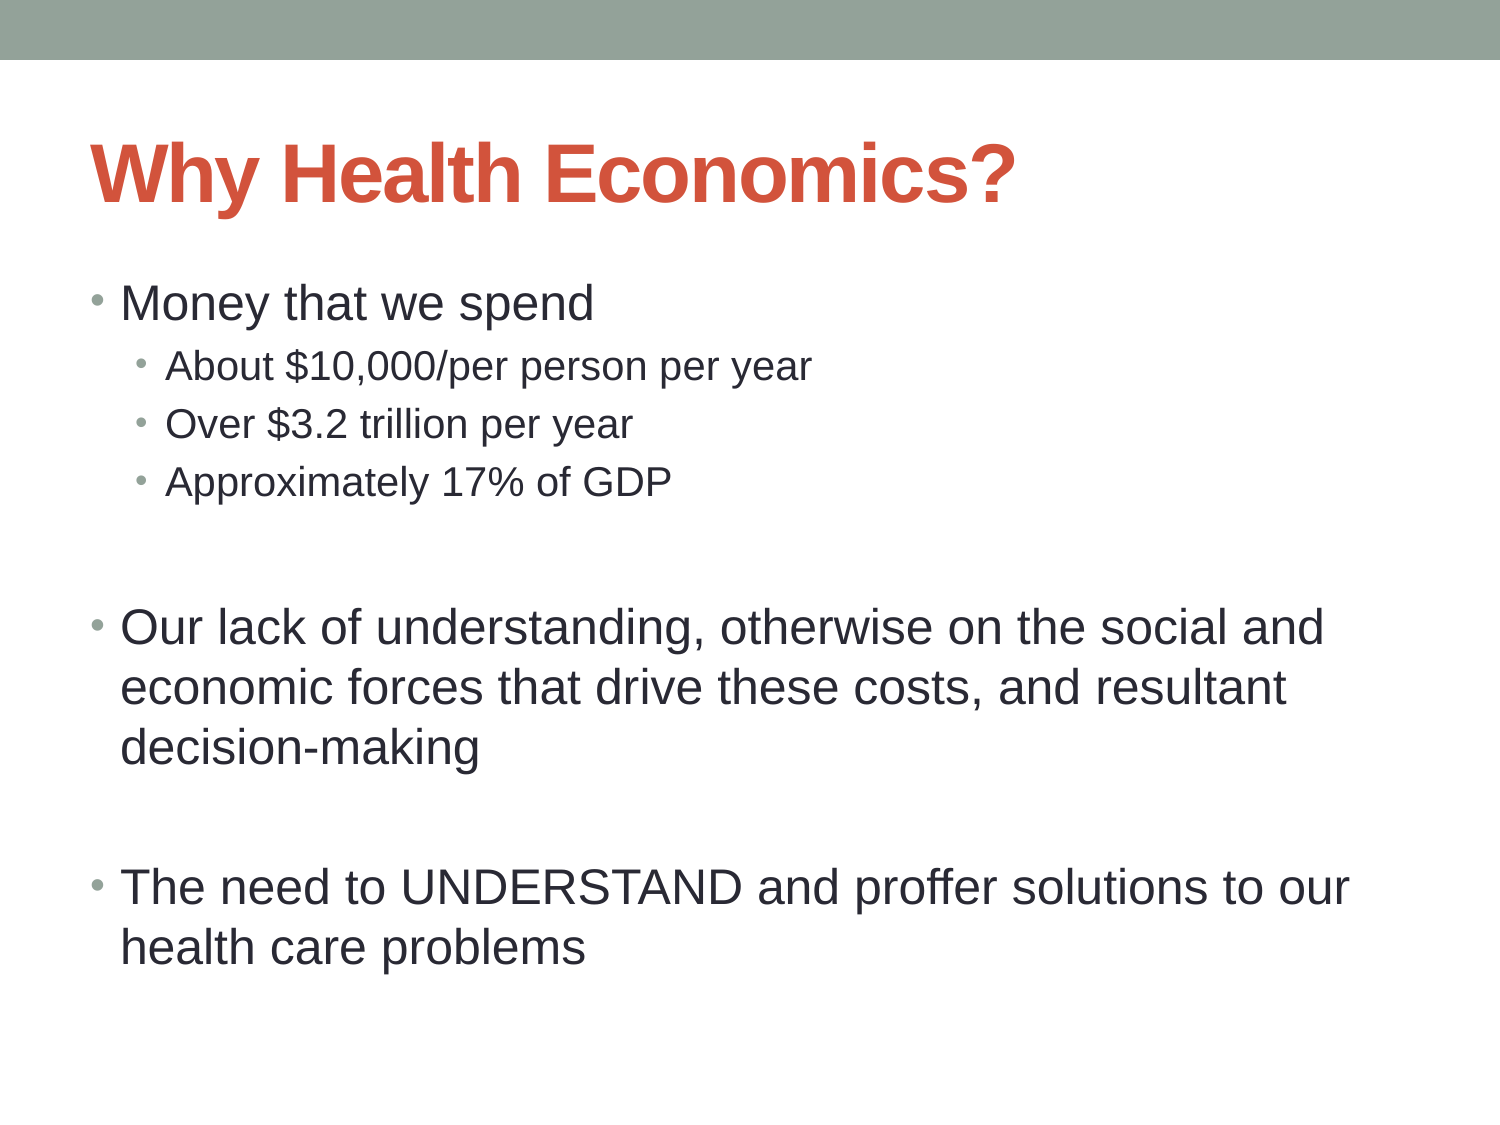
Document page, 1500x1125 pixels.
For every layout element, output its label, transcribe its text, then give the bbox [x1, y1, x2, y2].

title Why Health Economics? [75, 87, 1425, 250]
list Money that we spend About $10,000/per person per year Over $3.2 trillion per year Approximately 17% of GDP Our lack of understanding, otherwise on the social and economic forces that drive these costs, and resultant decision-making The need to UNDERSTAND and proffer solutions to our health care problems [75, 262, 1425, 1063]
